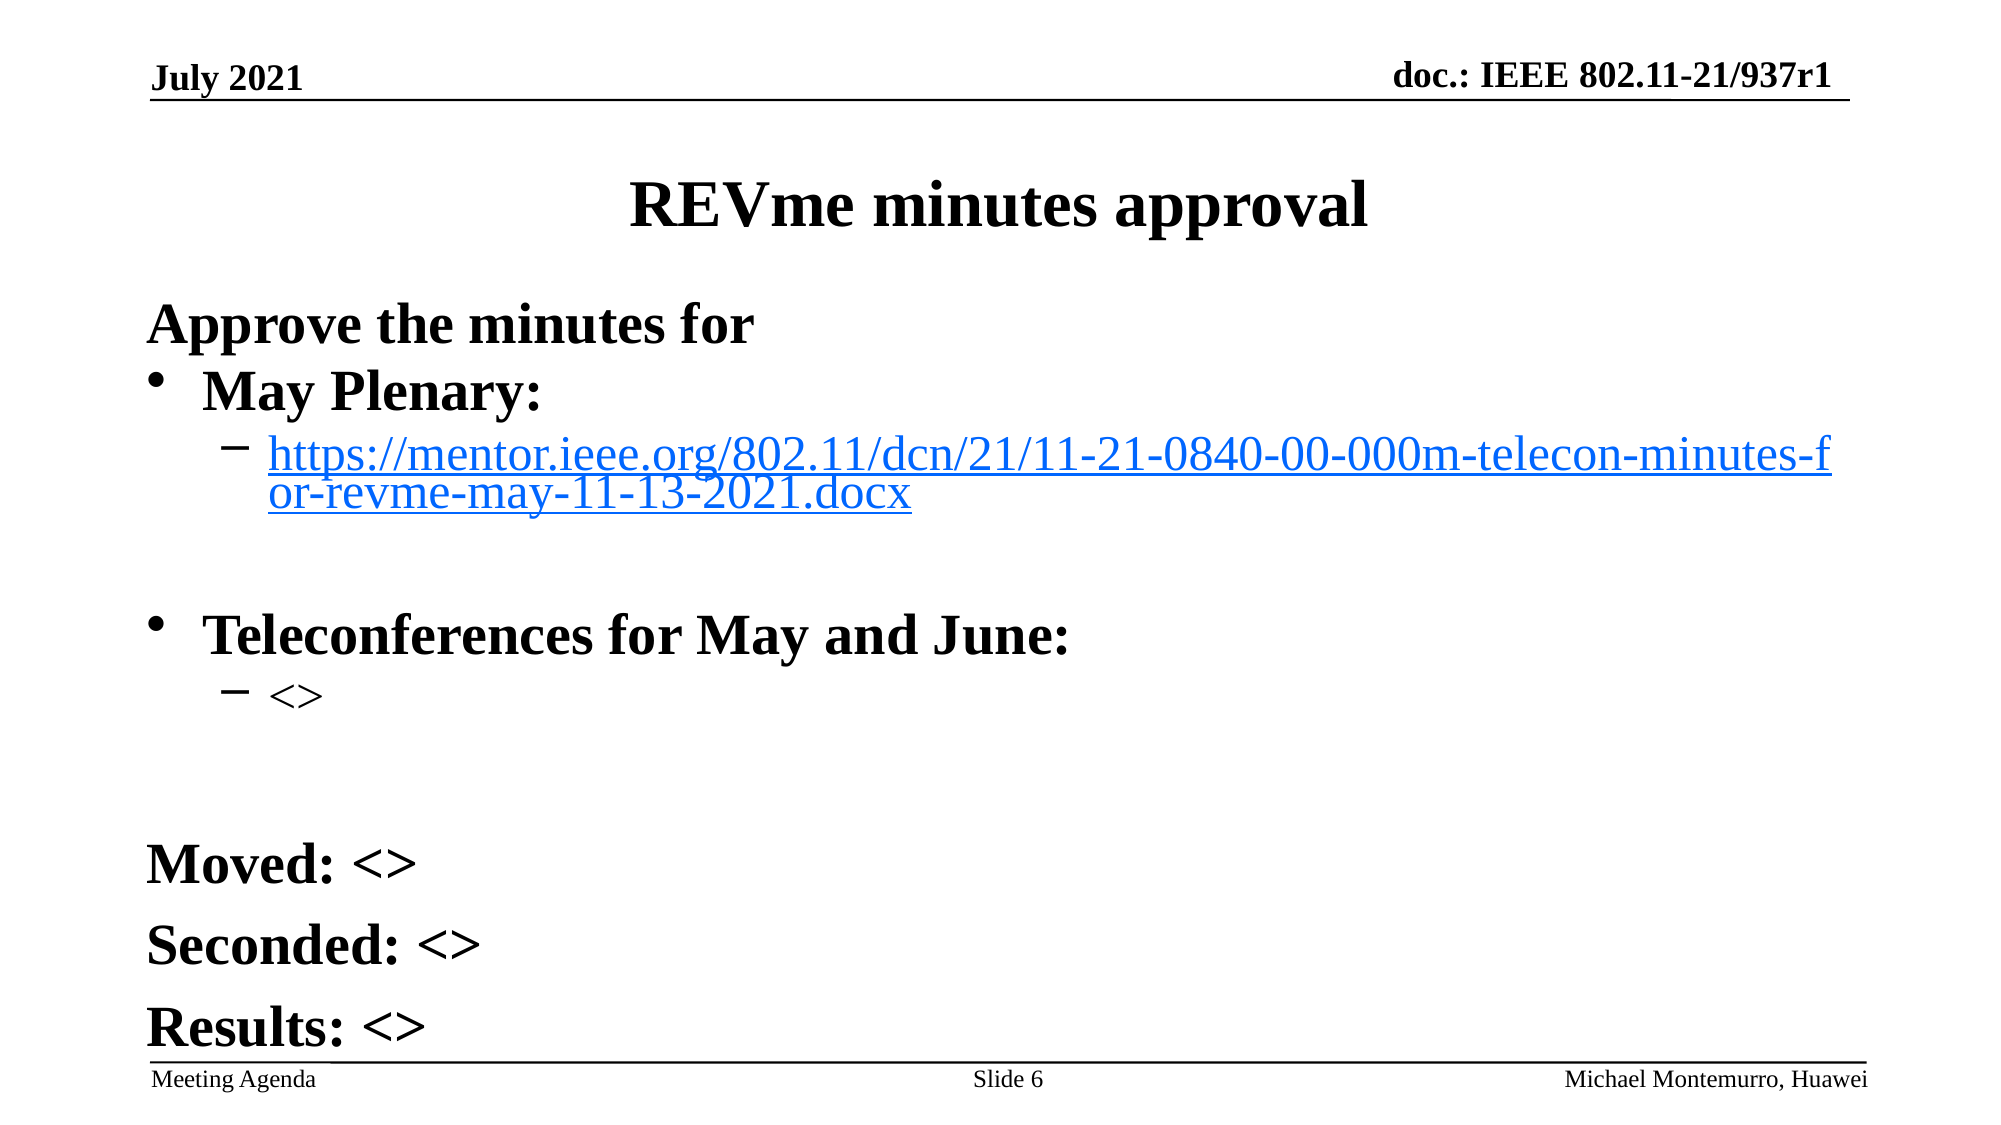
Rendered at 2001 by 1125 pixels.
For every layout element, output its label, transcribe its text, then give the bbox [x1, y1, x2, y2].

slide_number Slide 6 [972, 1061, 1045, 1093]
title REVme minutes approval [150, 112, 1850, 288]
footer Michael Montemurro, Huawei [1266, 1061, 1869, 1093]
list Approve the minutes for May Plenary: https://mentor.ieee.org/802.11/dcn/21/11-21-0840-00-000m-telecon-minutes-for-revme-may-11-13-2021.docx Teleconferences for May and June: <> Moved: <> Seconded: <> Results: <> [131, 290, 1850, 1063]
